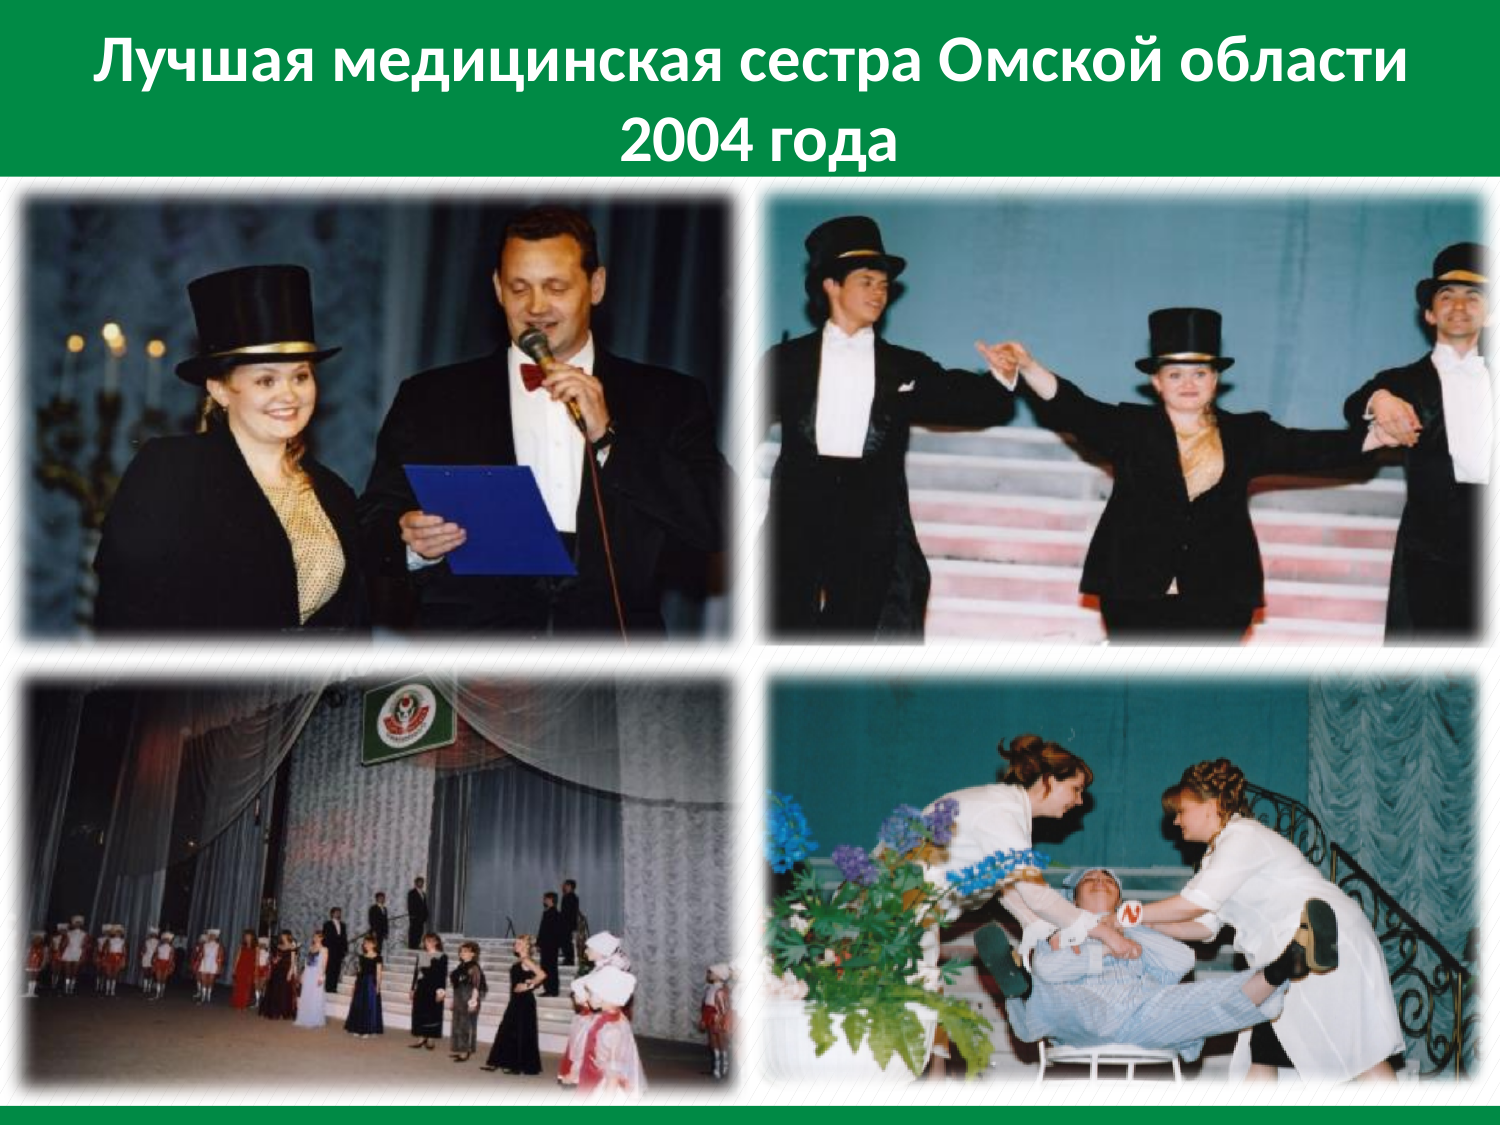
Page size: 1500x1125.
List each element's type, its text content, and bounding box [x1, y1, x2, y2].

picture [3, 176, 1500, 1107]
text_box [0, 1104, 1500, 1125]
text_box [0, 0, 1500, 178]
text_box Лучшая медицинская сестра Омской области 2004 года [78, 7, 1441, 175]
